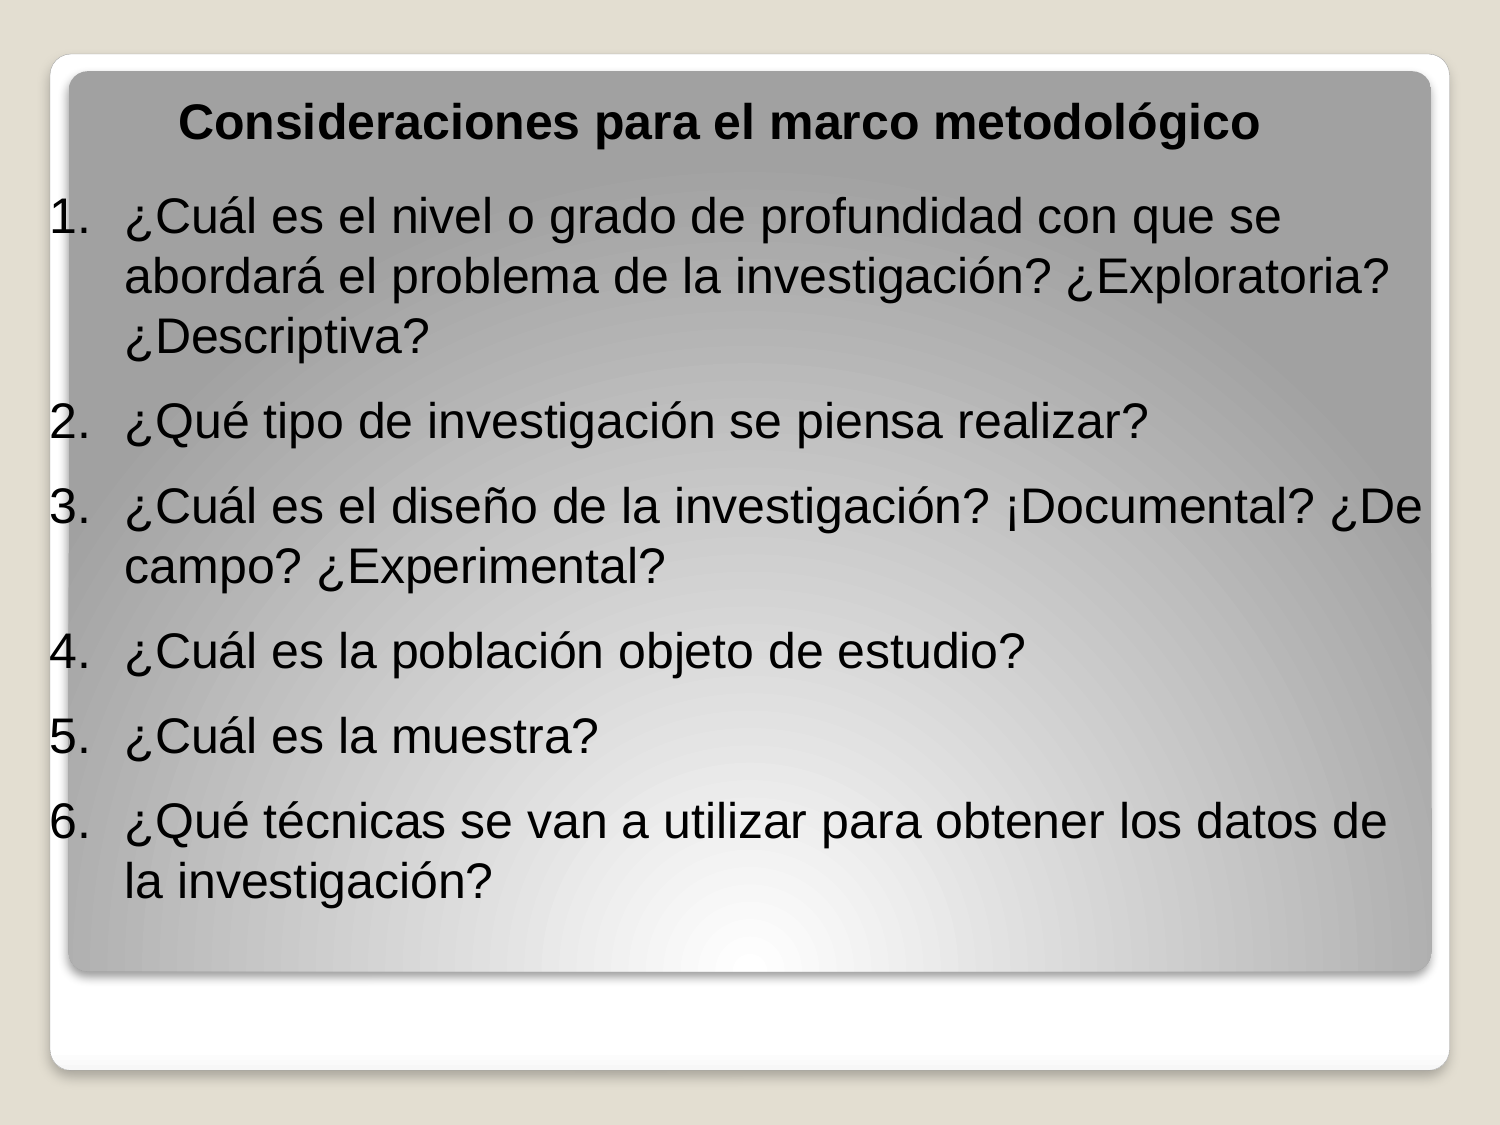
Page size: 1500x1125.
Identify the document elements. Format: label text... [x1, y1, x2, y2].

text_box ¿Cuál es el nivel o grado de profundidad con que se abordará el problema de la investigación? ¿Exploratoria? ¿Descriptiva? ¿Qué tipo de investigación se piensa realizar? ¿Cuál es el diseño de la investigación? ¡Documental? ¿De campo? ¿Experimental? ¿Cuál es la población objeto de estudio? ¿Cuál es la muestra? ¿Qué técnicas se van a utilizar para obtener los datos de la investigación? [35, 175, 1441, 1001]
text_box Consideraciones para el marco metodológico [58, 81, 1382, 157]
